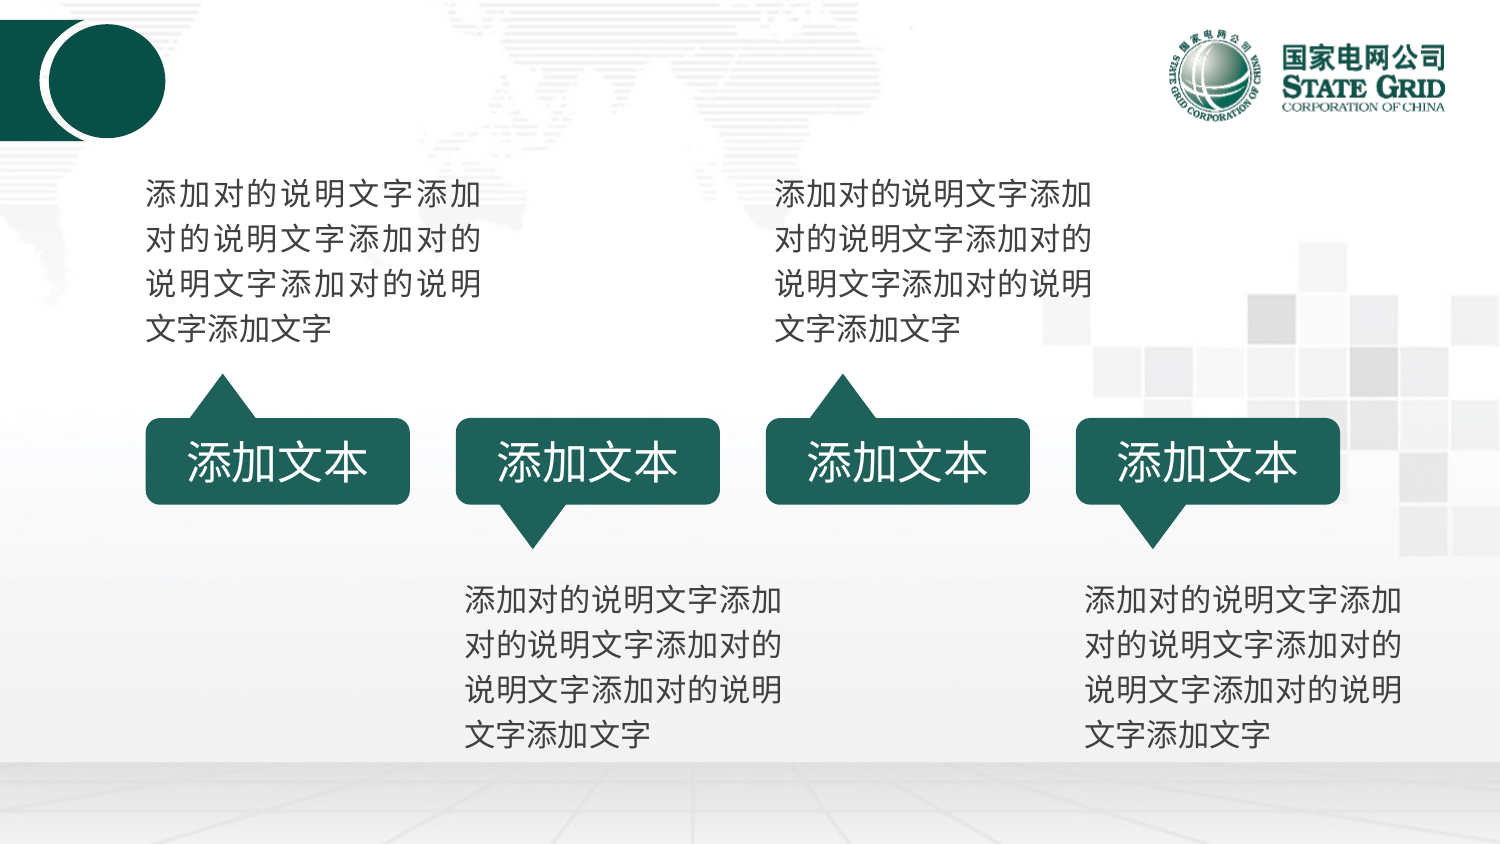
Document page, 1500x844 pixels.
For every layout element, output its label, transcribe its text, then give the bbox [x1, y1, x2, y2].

text_box 添加文本 [454, 416, 721, 549]
text_box 添加对的说明文字添加对的说明文字添加对的说明文字添加对的说明文字添加文字 [455, 549, 792, 776]
text_box 添加对的说明文字添加对的说明文字添加对的说明文字添加对的说明文字添加文字 [765, 150, 1102, 363]
text_box 添加文本 [144, 371, 411, 506]
text_box 添加文本 [1074, 416, 1342, 549]
text_box 添加对的说明文字添加对的说明文字添加对的说明文字添加对的说明文字添加文字 [1075, 549, 1412, 776]
text_box 添加对的说明文字添加对的说明文字添加对的说明文字添加对的说明文字添加文字 [136, 150, 491, 363]
text_box 添加文本 [764, 371, 1032, 506]
picture [1168, 0, 1446, 218]
